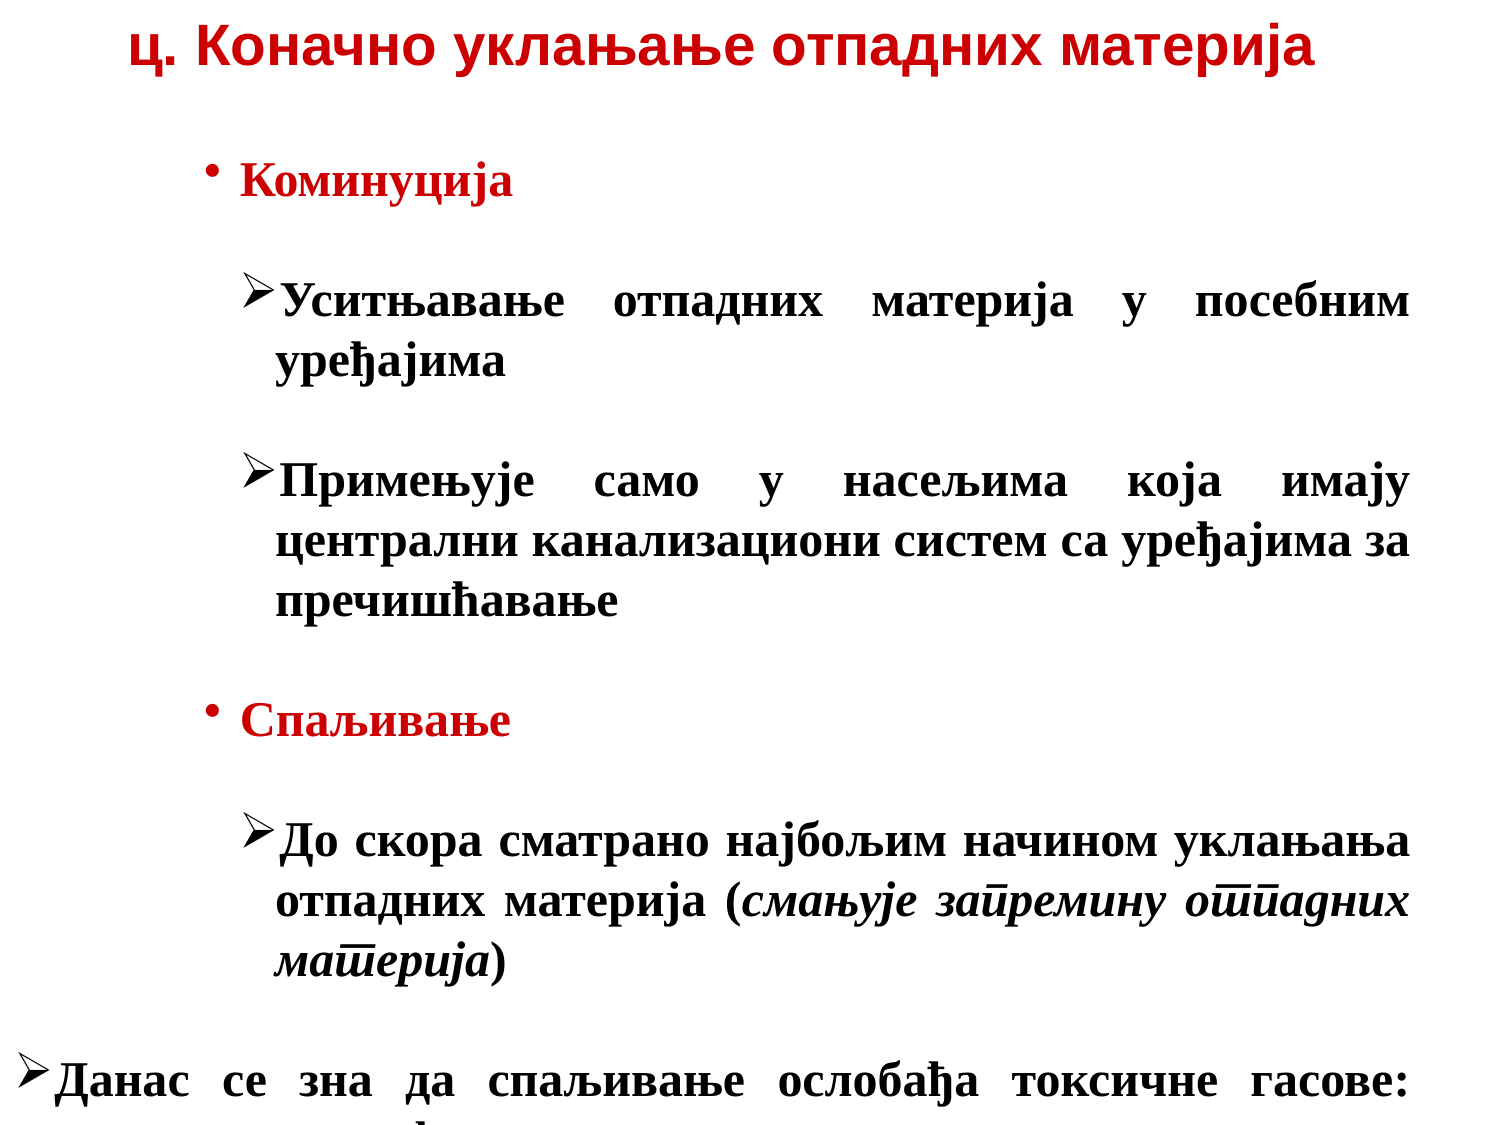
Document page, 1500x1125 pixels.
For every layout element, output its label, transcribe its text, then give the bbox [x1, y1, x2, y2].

text_box Коминуција Уситњавање отпадних материја у посебним уређајима Примењује само у насељима која имају централни канализациони систем са уређајима за пречишћавање Спаљивање До скора сматрано најбољим начином уклањања отпадних материја (смањује запремину отпадних материја) Данас се зна да спаљивање ослобађа токсичне гасове: хлороводоник, флуородоводик, азотне и сумпорне оксиде, токсичне метале као олово и живу, диоксине, бензо-а-пирен итд. [0, 18, 1425, 1125]
text_box ц. Коначно уклањање отпадних материја [112, 0, 1425, 85]
